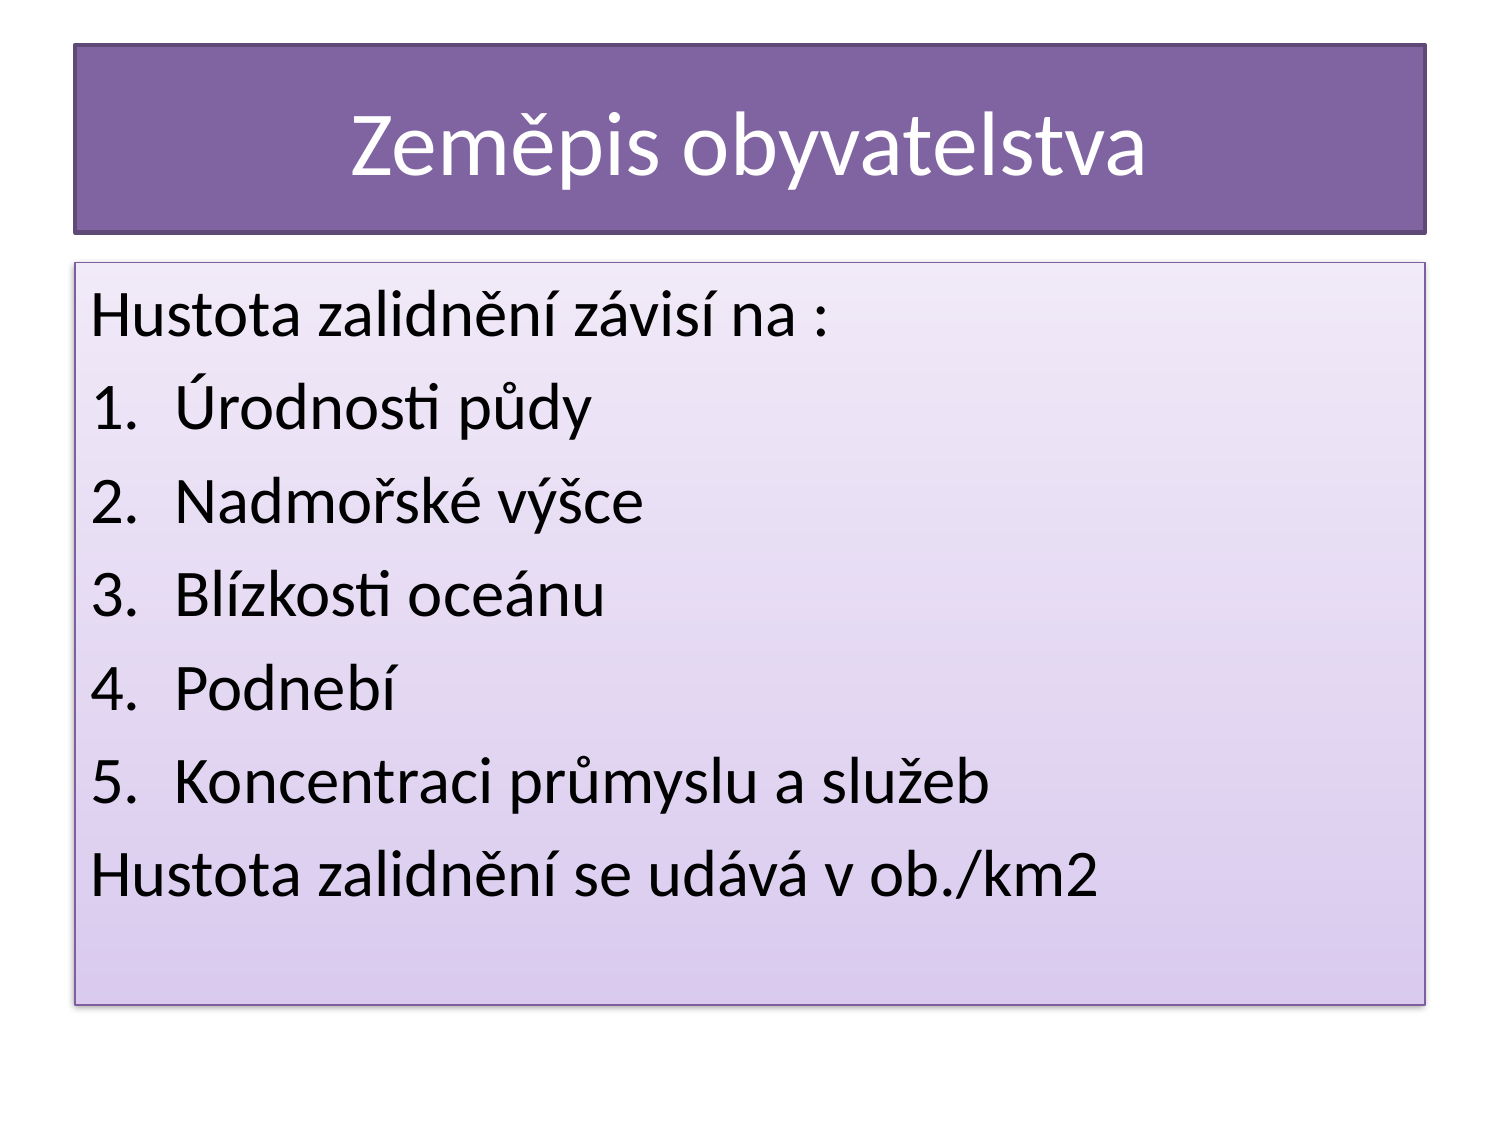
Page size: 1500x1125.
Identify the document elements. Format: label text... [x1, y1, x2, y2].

title Zeměpis obyvatelstva [73, 43, 1427, 235]
list Hustota zalidnění závisí na : Úrodnosti půdy Nadmořské výšce Blízkosti oceánu Podnebí Koncentraci průmyslu a služeb Hustota zalidnění se udává v ob./km2 [74, 262, 1426, 1006]
